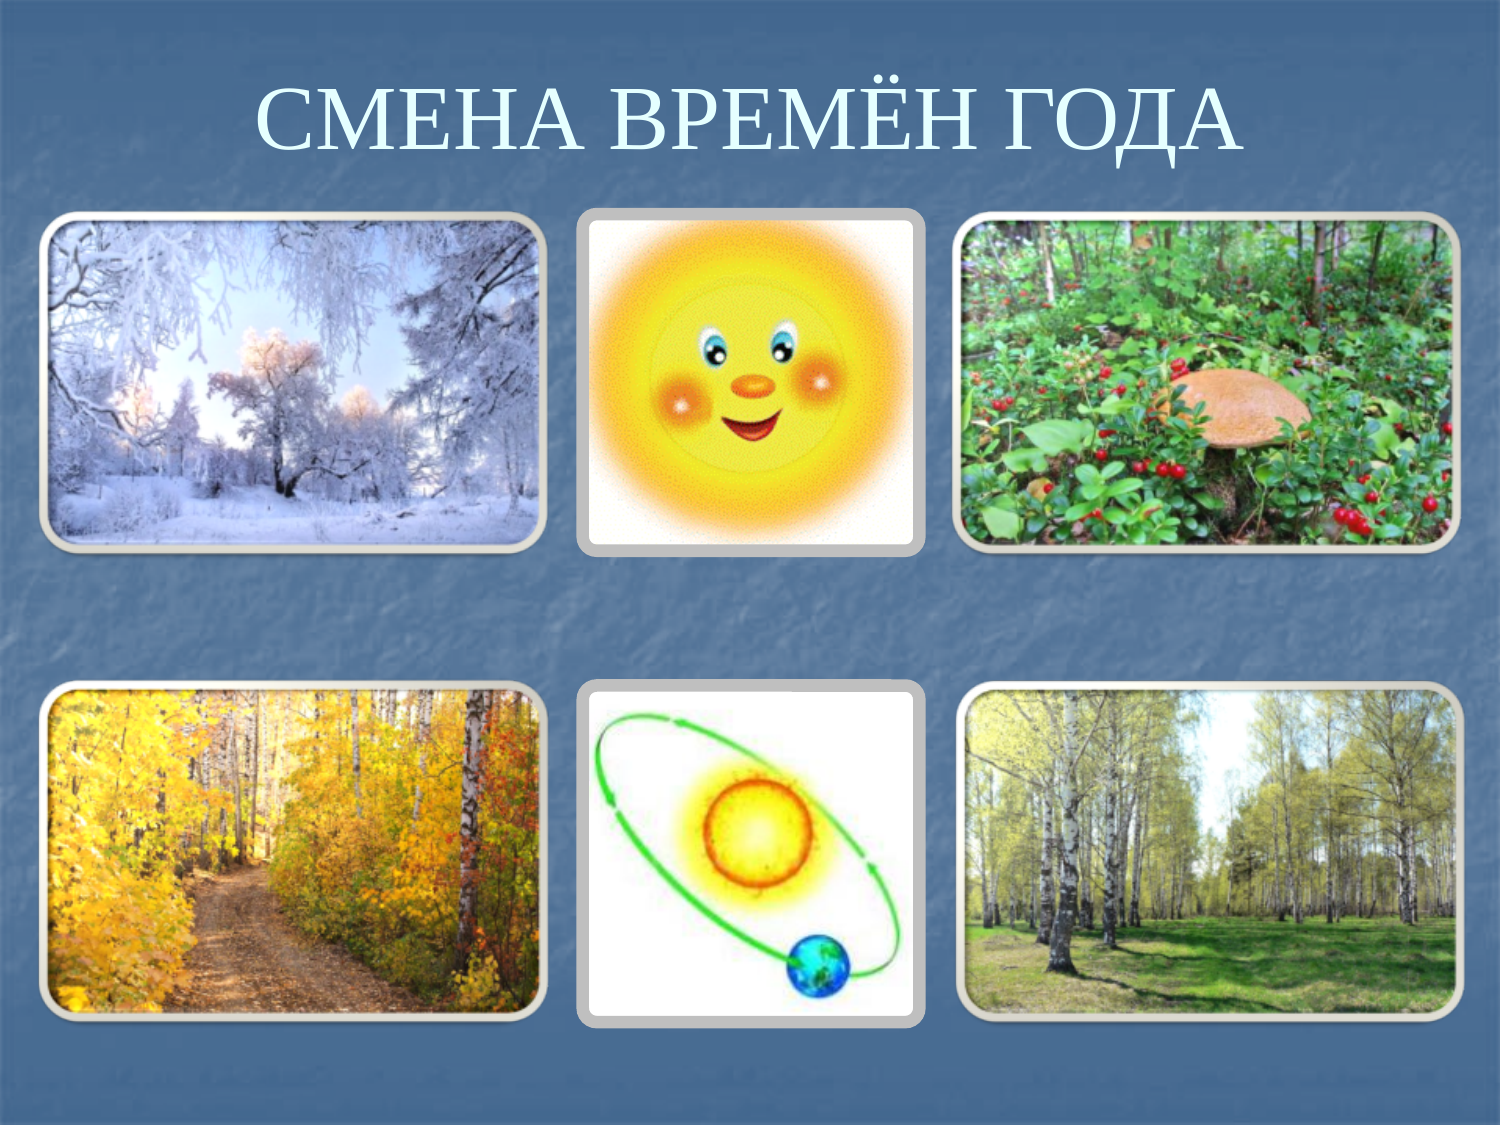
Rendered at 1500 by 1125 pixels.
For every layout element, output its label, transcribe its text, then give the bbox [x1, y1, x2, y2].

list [947, 207, 1466, 563]
picture [951, 676, 1470, 1032]
picture [582, 685, 920, 1023]
picture [34, 676, 554, 1032]
title СМЕНА ВРЕМЁН ГОДА [75, 12, 1425, 213]
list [34, 207, 552, 563]
picture [582, 213, 920, 551]
